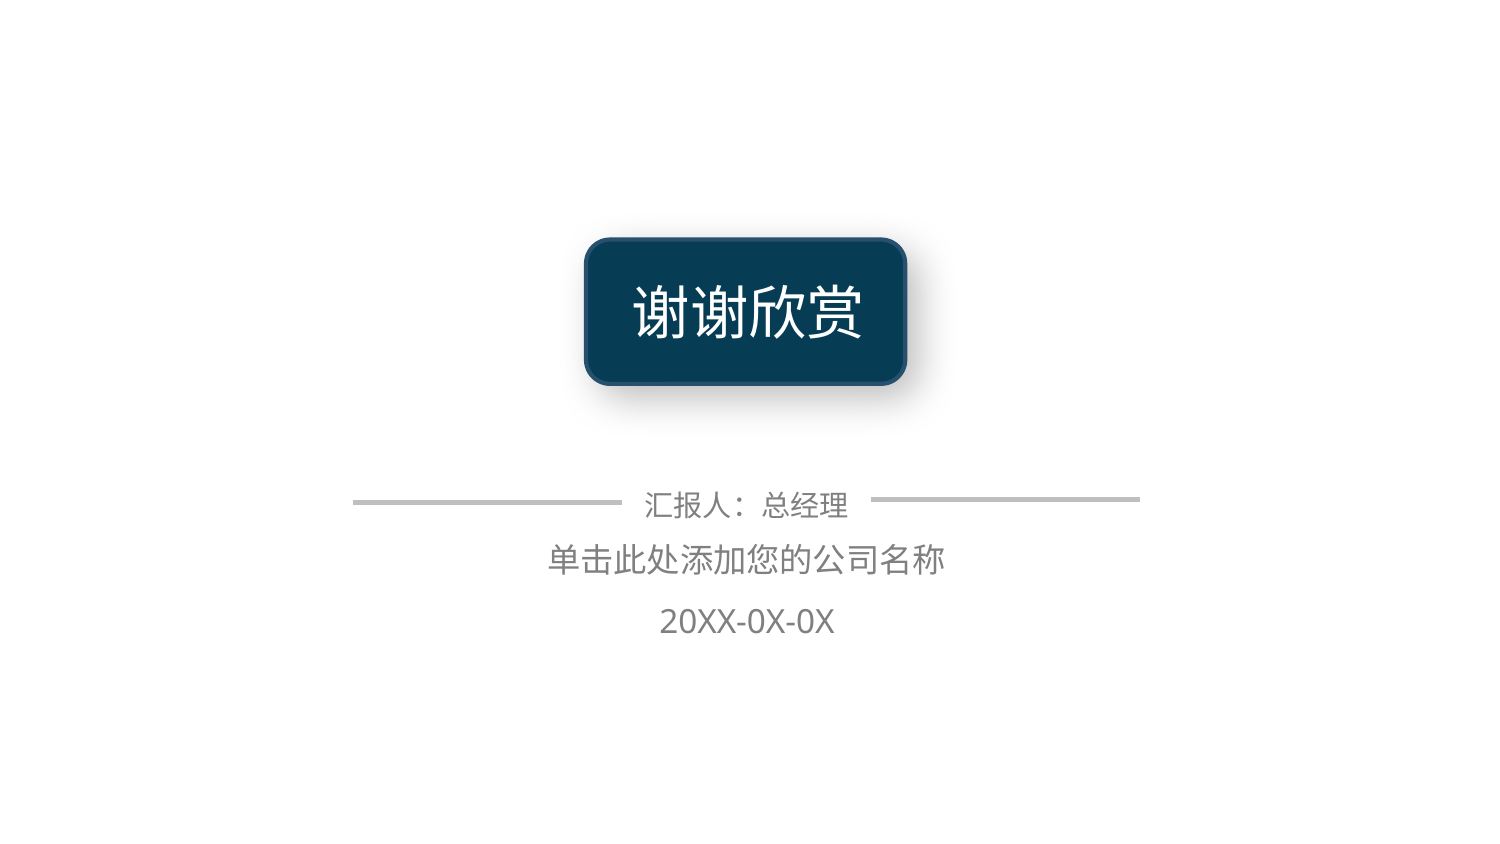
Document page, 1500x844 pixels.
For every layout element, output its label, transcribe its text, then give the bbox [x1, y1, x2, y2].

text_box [871, 499, 1141, 508]
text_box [353, 502, 623, 511]
text_box 单击此处添加您的公司名称 [487, 525, 1006, 581]
text_box 汇报人：总经理 [570, 462, 923, 525]
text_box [577, 239, 906, 384]
text_box 20XX-0X-0X [488, 587, 1006, 643]
